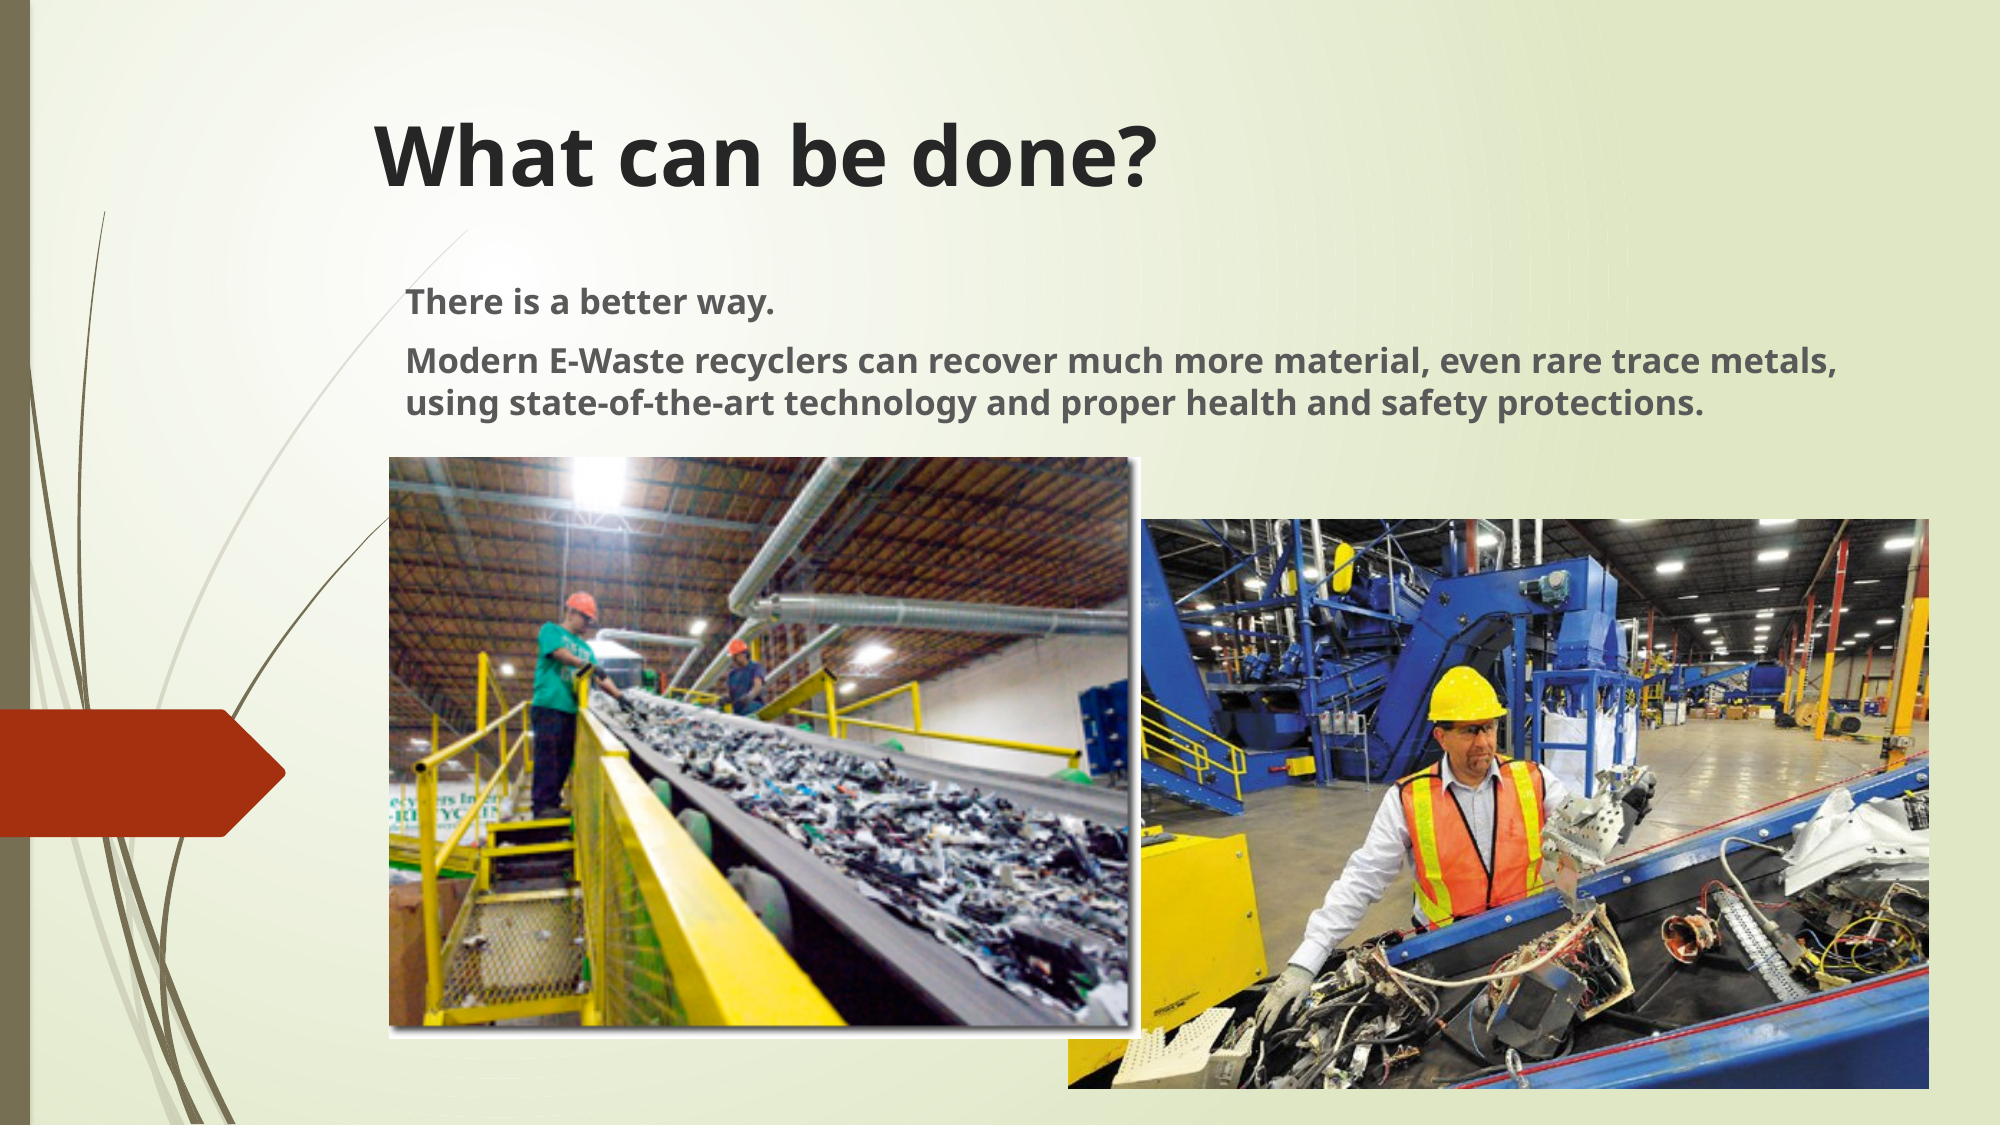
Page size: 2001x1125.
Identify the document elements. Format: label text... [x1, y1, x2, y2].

subtitle There is a better way. Modern E-Waste recyclers can recover much more material, even rare trace metals, using state-of-the-art technology and proper health and safety protections. [389, 272, 1853, 458]
picture [389, 457, 1929, 1089]
title What can be done? [359, 84, 1822, 211]
